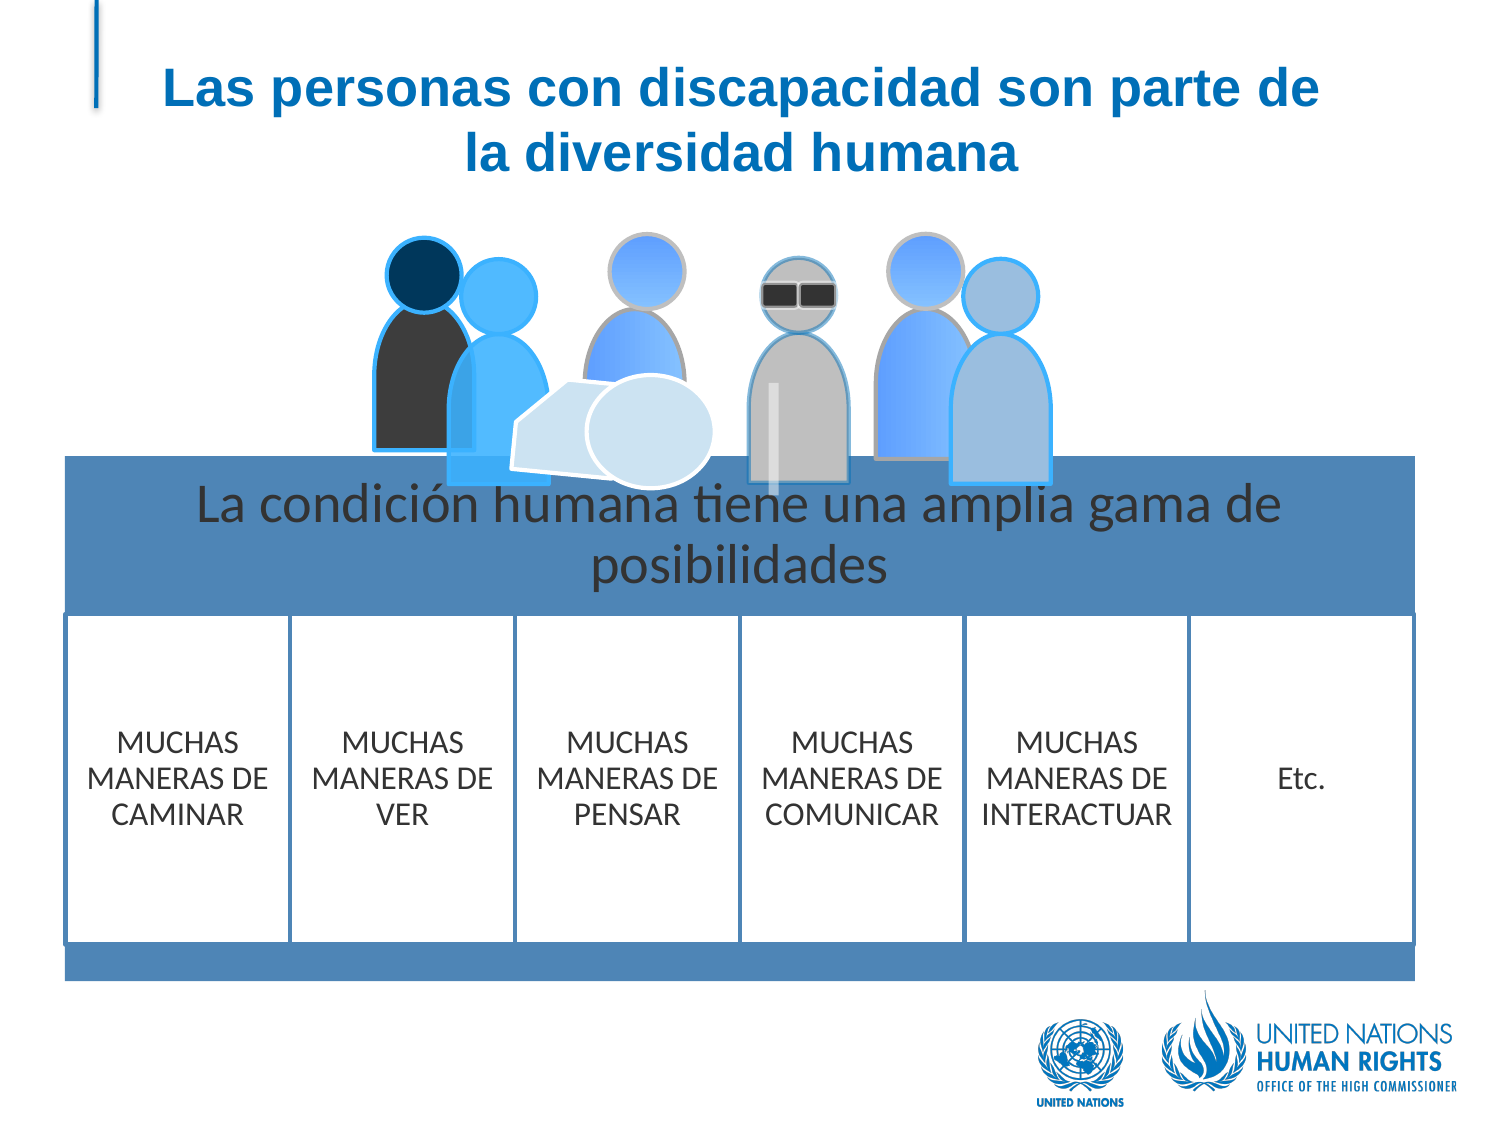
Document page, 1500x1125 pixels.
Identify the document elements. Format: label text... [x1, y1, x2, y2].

text_box [761, 309, 836, 335]
text_box [761, 255, 836, 281]
text_box [607, 231, 687, 312]
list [64, 455, 1416, 982]
text_box [759, 280, 799, 310]
text_box [384, 235, 464, 315]
text_box [961, 256, 1041, 336]
text_box [372, 307, 472, 453]
title Las personas con discapacidad son parte de la diversidad humana [121, 45, 1363, 224]
text_box [873, 309, 971, 454]
text_box [948, 334, 1053, 454]
text_box [796, 280, 839, 310]
text_box [582, 307, 687, 382]
text_box [584, 372, 717, 454]
text_box [746, 333, 851, 454]
picture [1037, 990, 1457, 1107]
text_box [510, 377, 614, 454]
text_box [446, 334, 550, 454]
text_box [886, 231, 966, 311]
text_box [459, 256, 539, 337]
